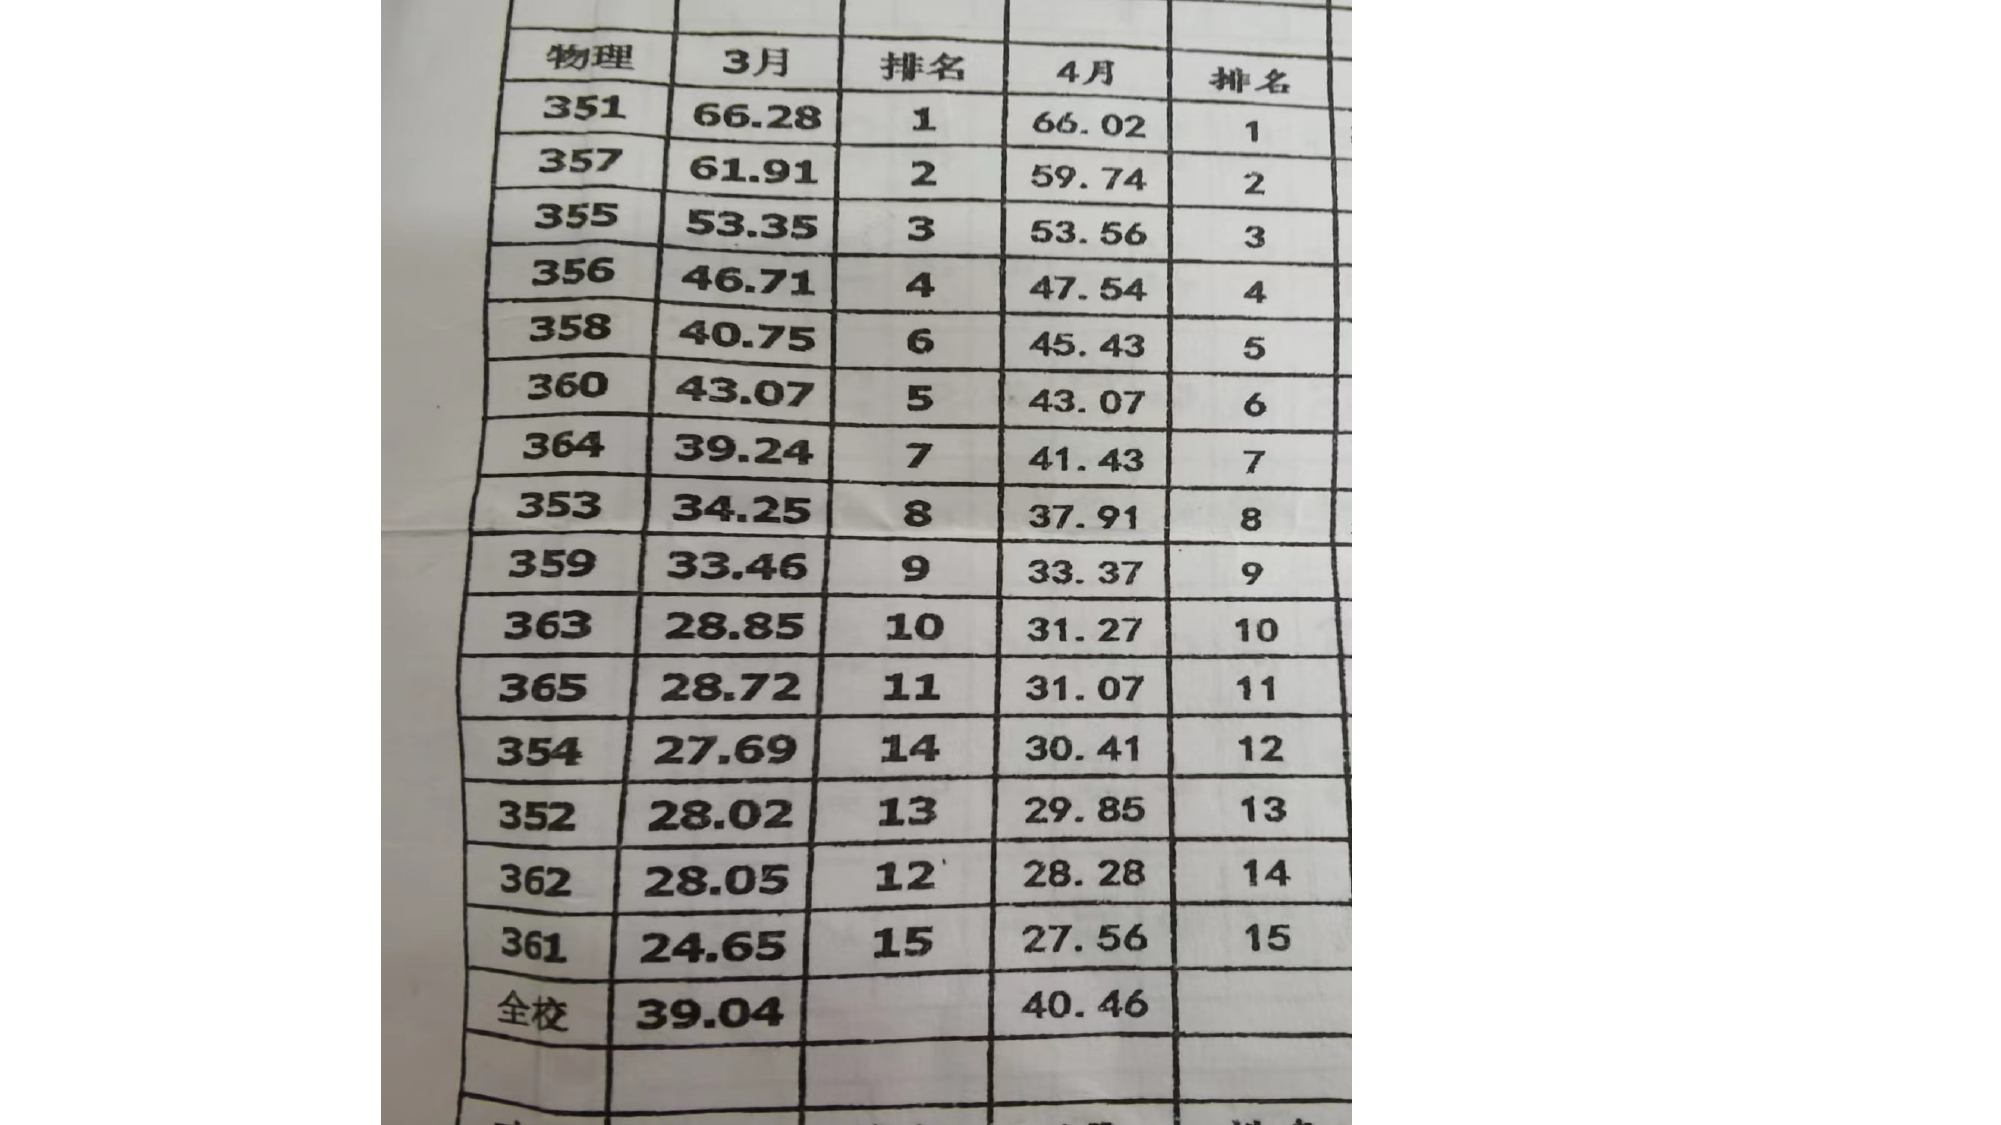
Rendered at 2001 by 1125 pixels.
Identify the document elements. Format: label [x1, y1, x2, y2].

picture [381, 0, 1352, 1125]
